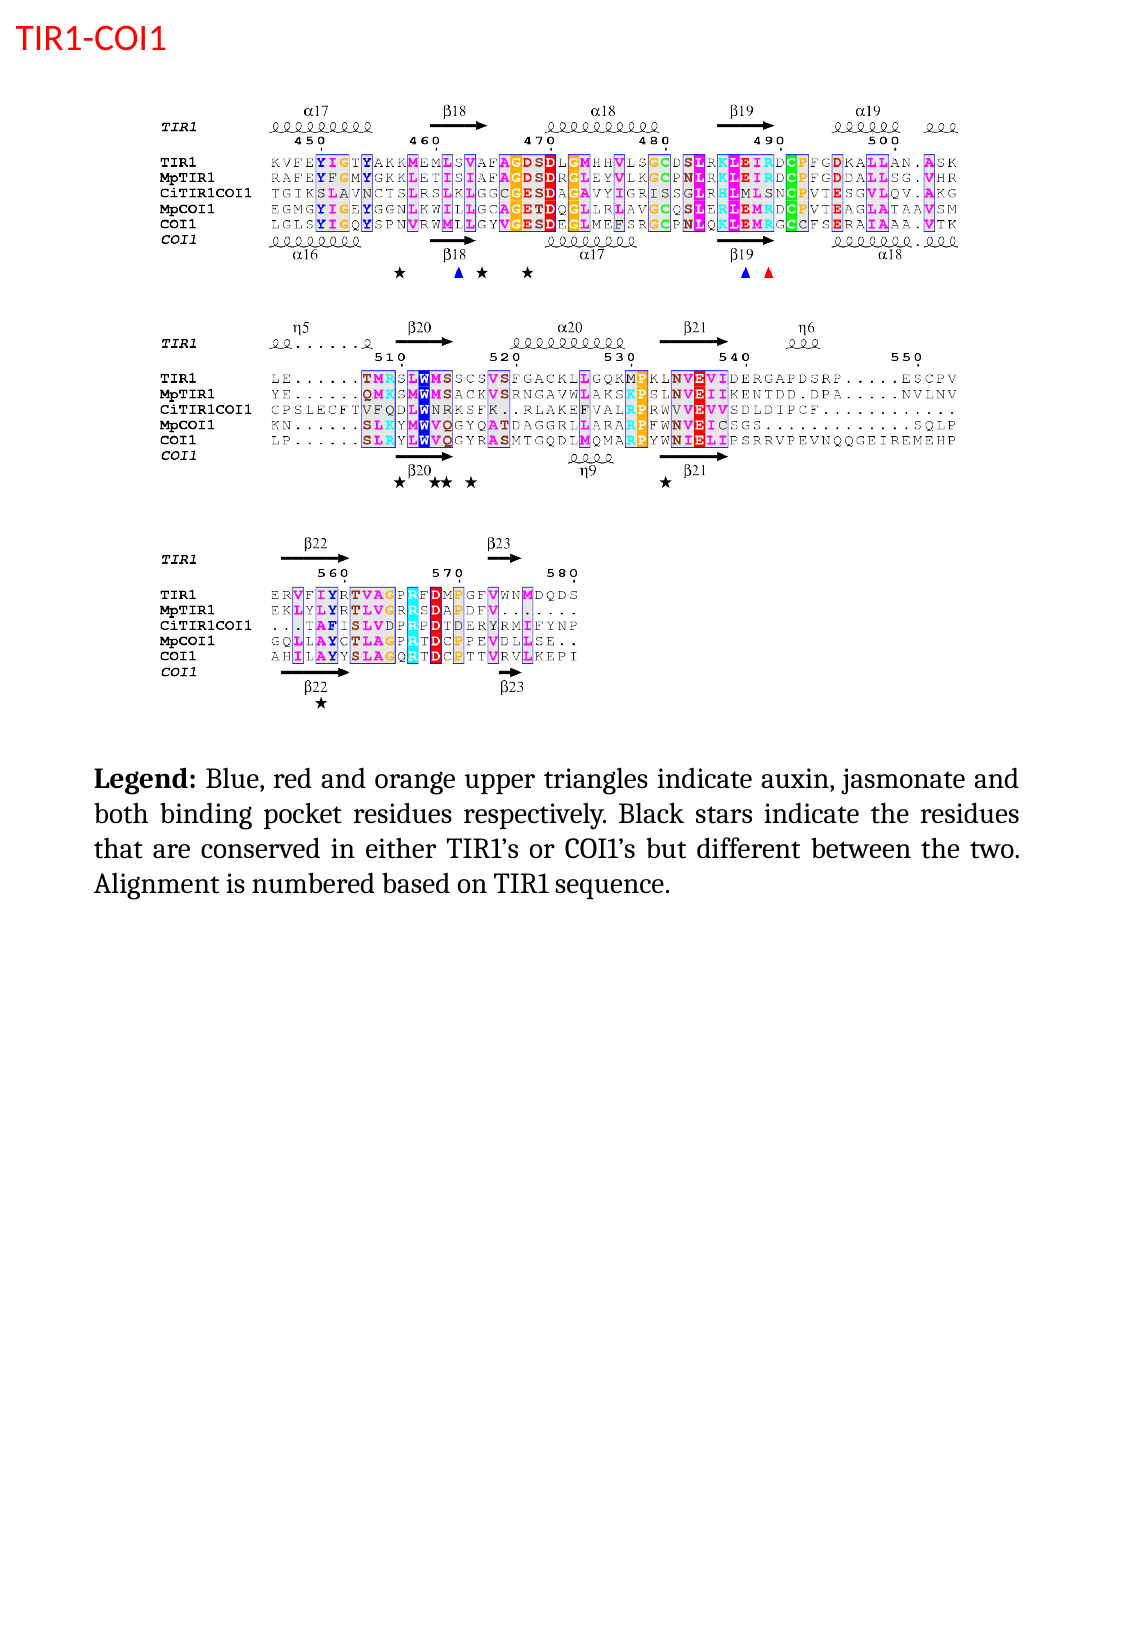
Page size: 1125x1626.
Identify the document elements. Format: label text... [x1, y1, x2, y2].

text_box Legend: Blue, red and orange upper triangles indicate auxin, jasmonate and both binding pocket residues respectively. Black stars indicate the residues that are conserved in either TIR1’s or COI1’s but different between the two. Alignment is numbered based on TIR1 sequence. [79, 752, 1036, 907]
text_box TIR1-COI1 [0, 5, 183, 65]
picture [118, 62, 996, 753]
